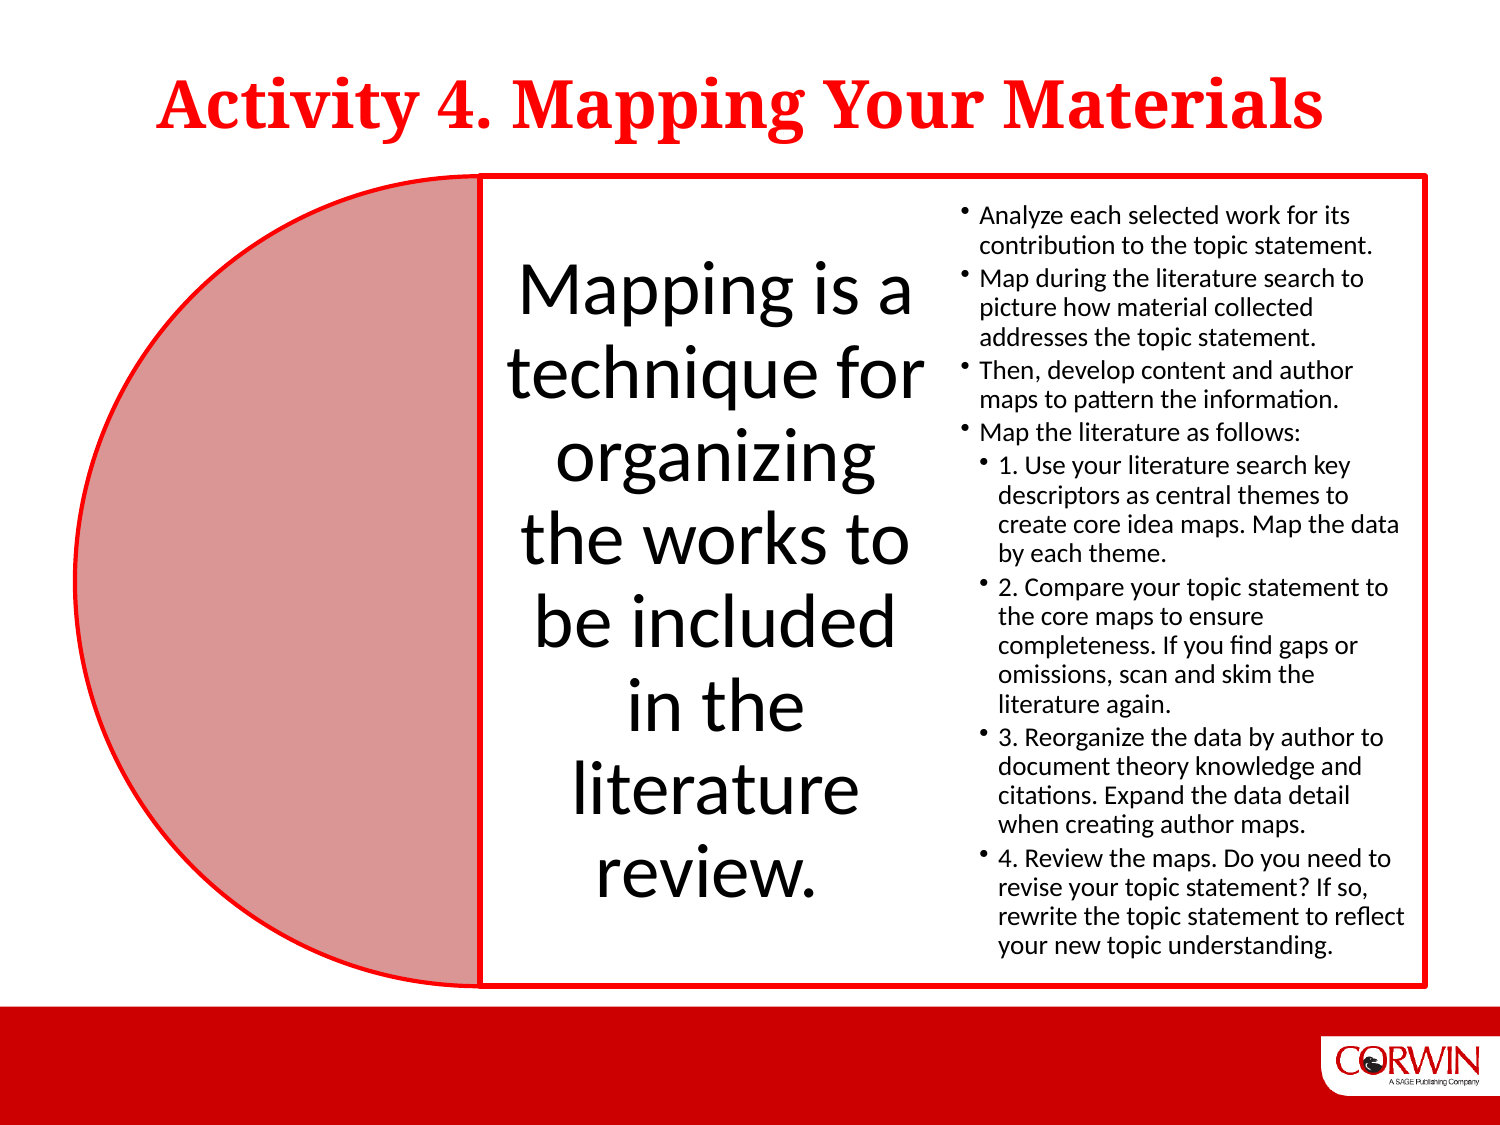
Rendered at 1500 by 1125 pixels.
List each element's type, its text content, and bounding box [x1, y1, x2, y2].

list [74, 157, 1426, 1006]
picture [0, 0, 1500, 1125]
title Activity 4. Mapping Your Materials [75, 45, 1425, 156]
